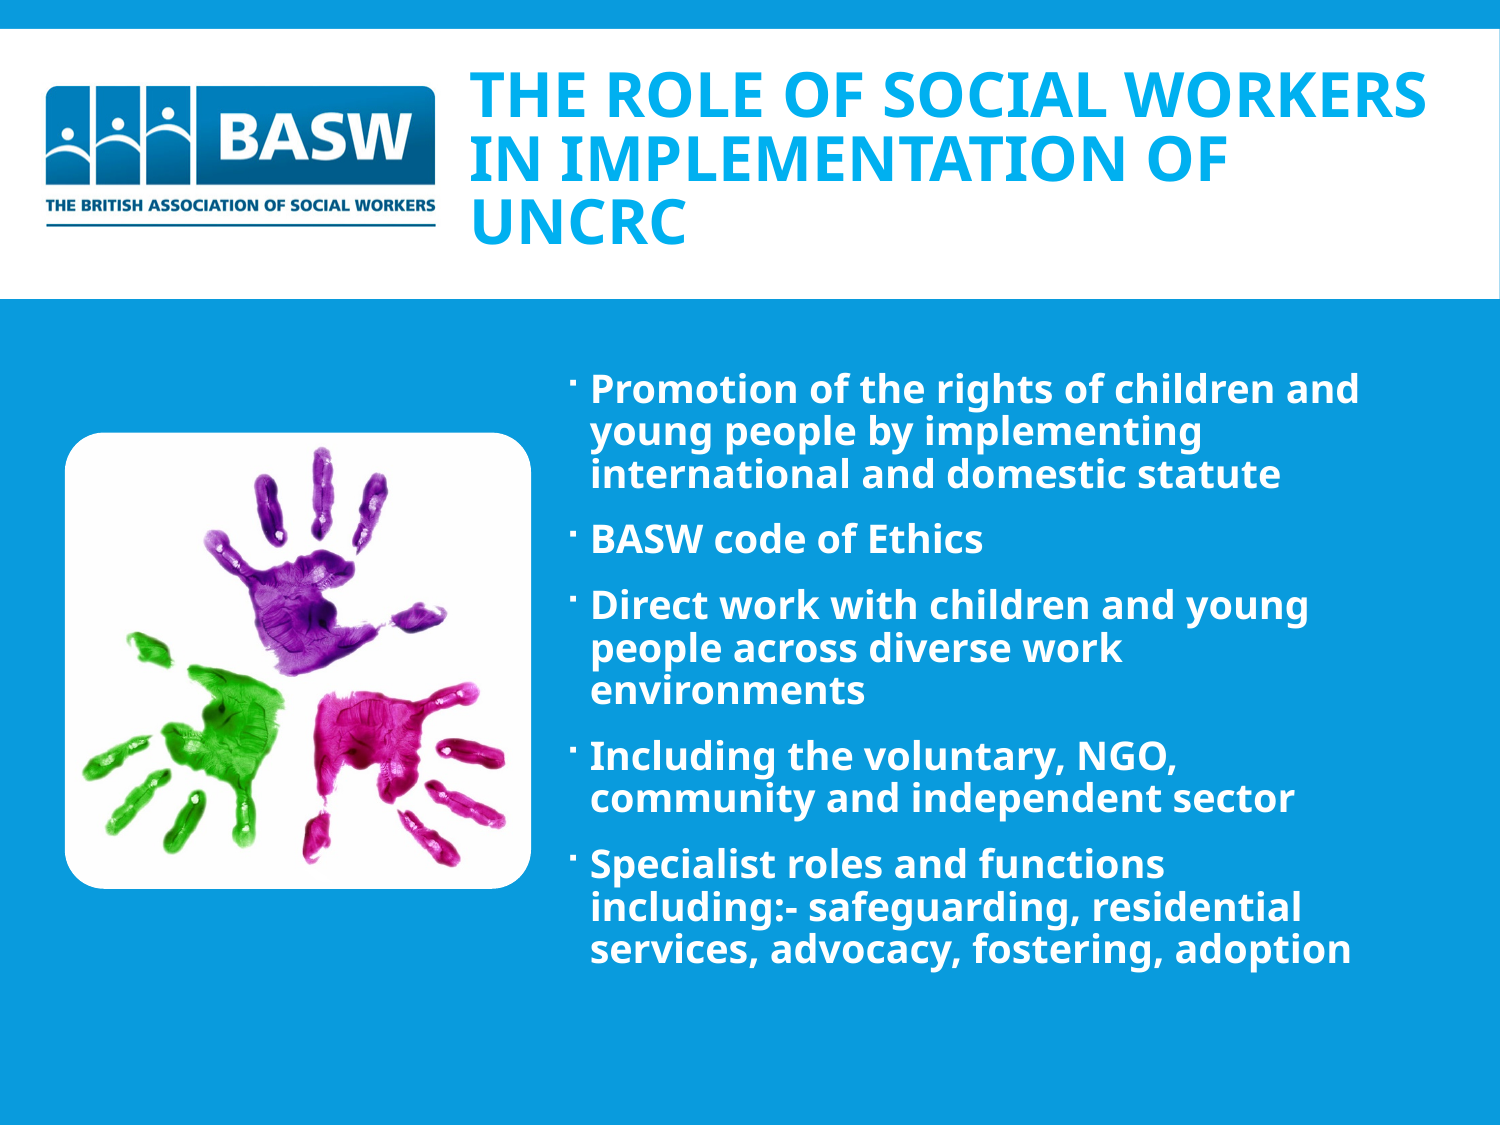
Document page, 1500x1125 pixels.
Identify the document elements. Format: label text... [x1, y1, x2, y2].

list Promotion of the rights of children and young people by implementing international and domestic statute BASW code of Ethics Direct work with children and young people across diverse work environments Including the voluntary, NGO, community and independent sector Specialist roles and functions including:- safeguarding, residential services, advocacy, fostering, adoption [549, 361, 1388, 988]
picture [40, 82, 441, 234]
title The role of Social Workers in Implementation of UNCRC [454, 54, 1472, 270]
picture [65, 433, 531, 888]
